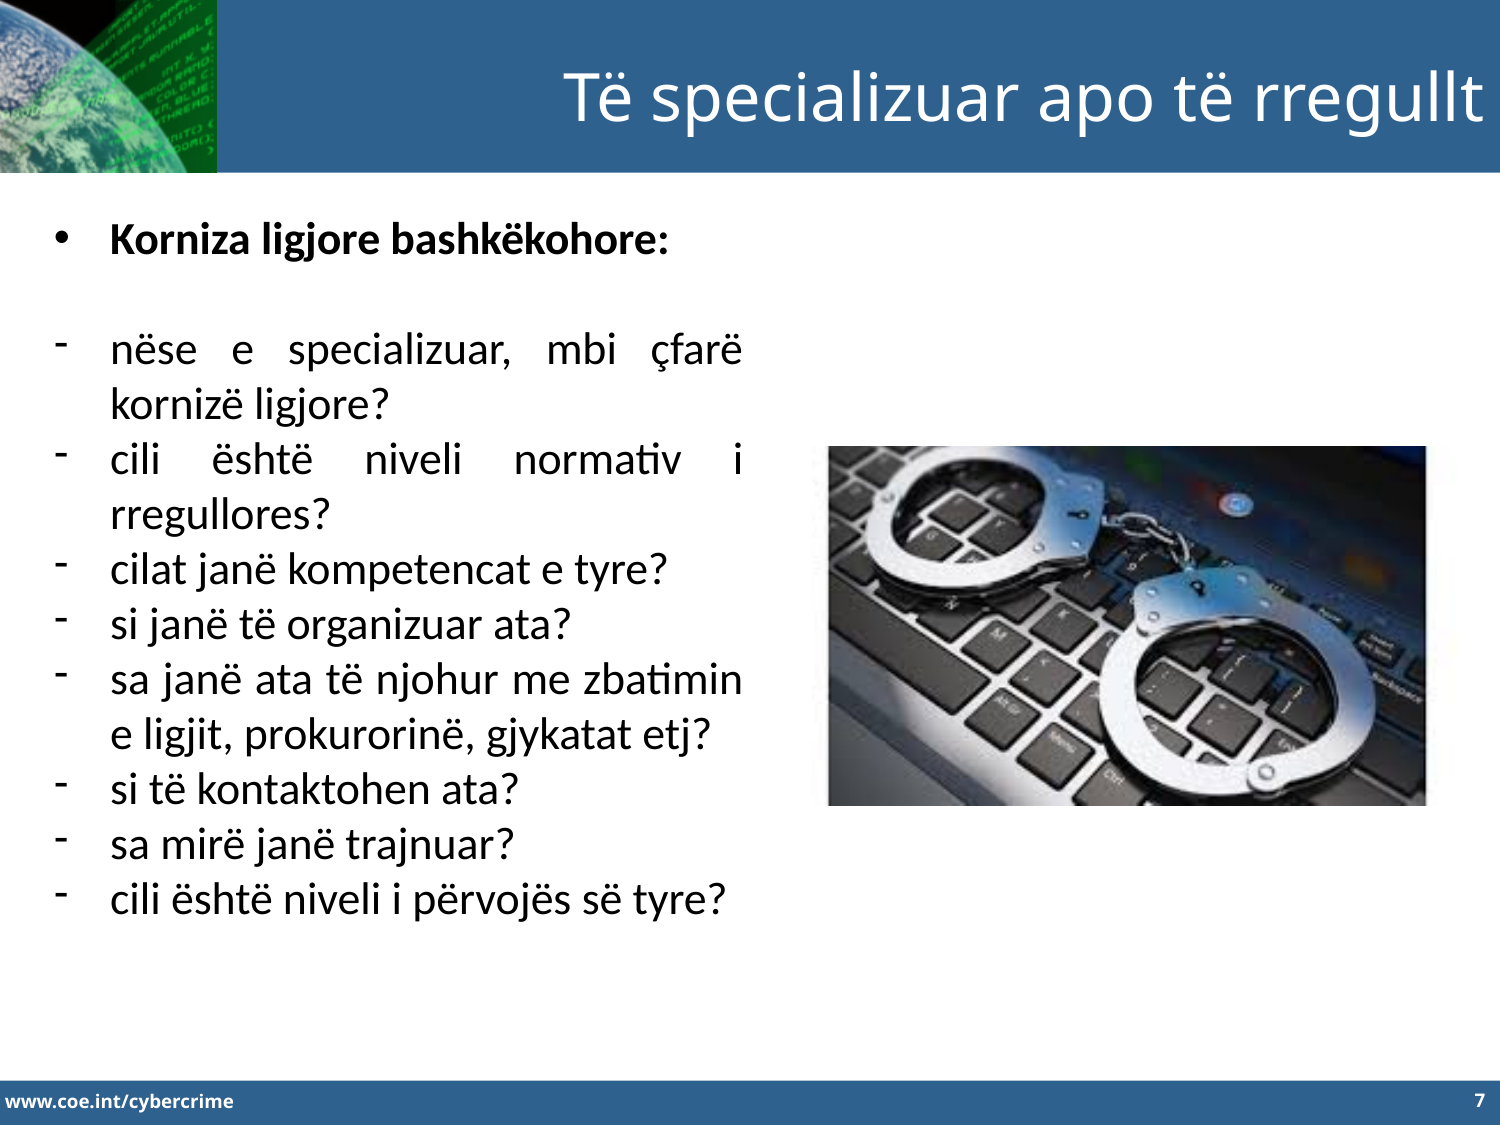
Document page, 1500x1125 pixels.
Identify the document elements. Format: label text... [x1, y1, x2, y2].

text_box Korniza ligjore bashkëkohore: nëse e specializuar, mbi çfarë kornizë ligjore? cili është niveli normativ i rregullores? cilat janë kompetencat e tyre? si janë të organizuar ata? sa janë ata të njohur me zbatimin e ligjit, prokurorinë, gjykatat etj? si të kontaktohen ata? sa mirë janë trajnuar? cili është niveli i përvojës së tyre? [39, 201, 759, 932]
picture [0, 1, 217, 173]
text_box Të specializuar apo të rregullt [295, 18, 1500, 171]
slide_number 7 [1149, 1081, 1500, 1125]
picture [758, 446, 1500, 806]
